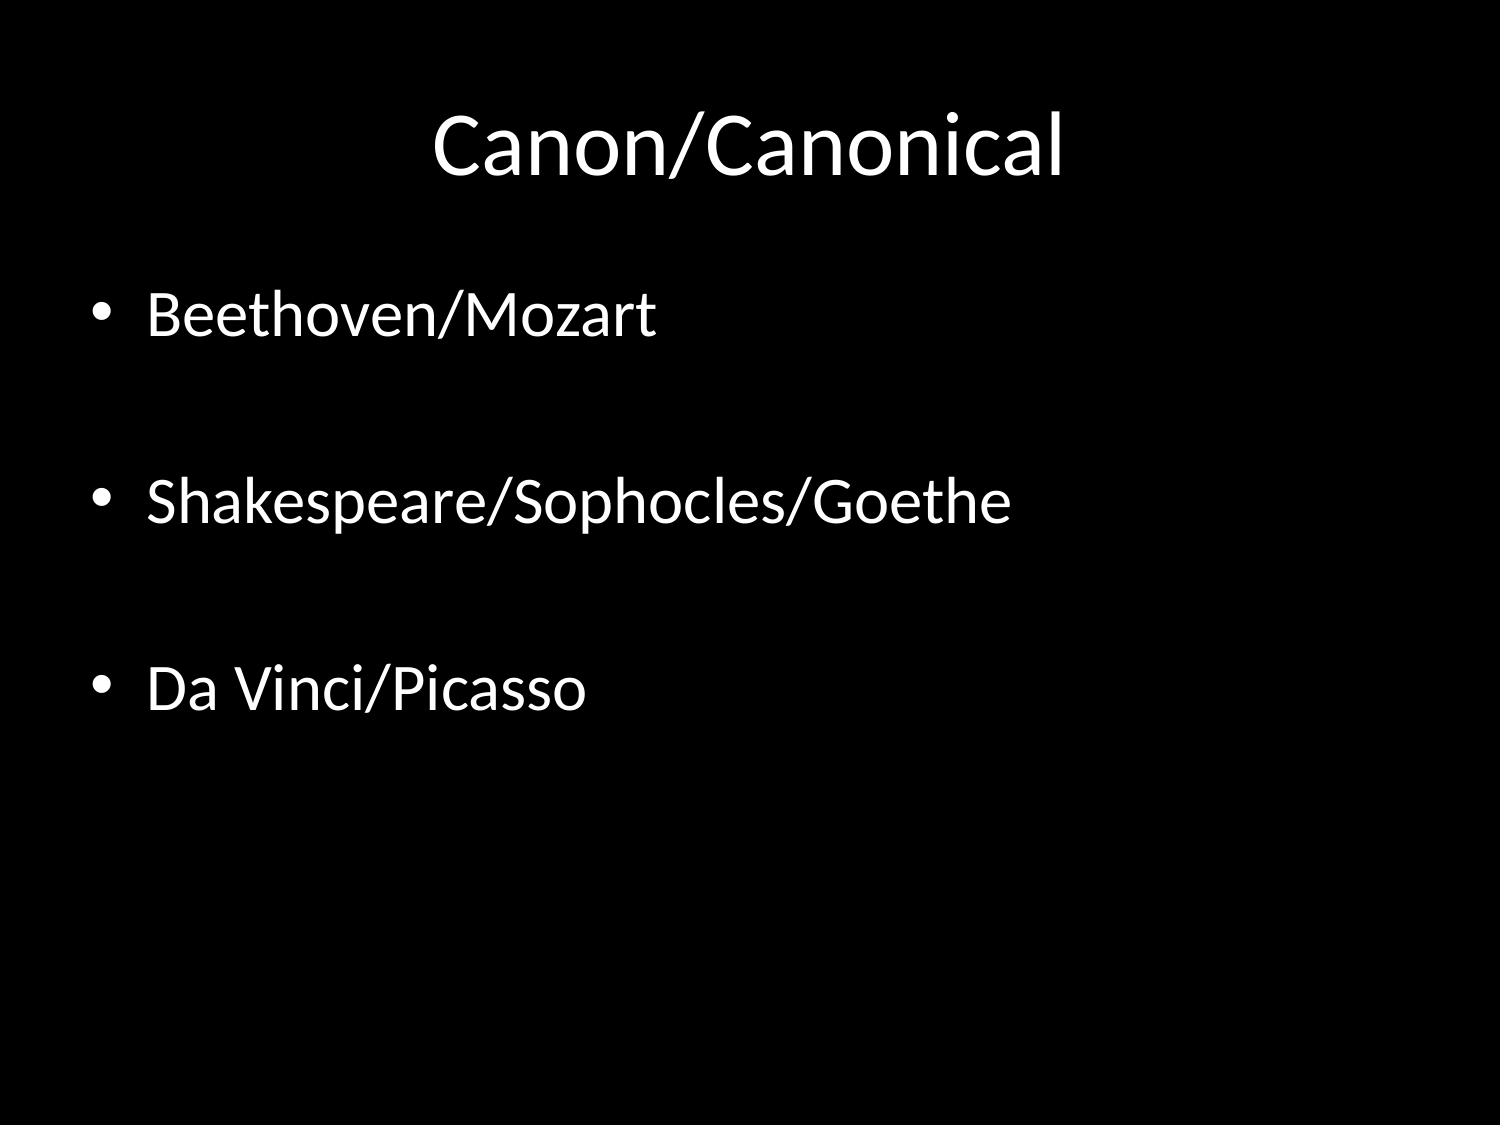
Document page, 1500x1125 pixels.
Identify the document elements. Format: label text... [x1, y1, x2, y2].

list Beethoven/Mozart Shakespeare/Sophocles/Goethe Da Vinci/Picasso [75, 262, 1425, 1005]
title Canon/Canonical [75, 45, 1425, 233]
